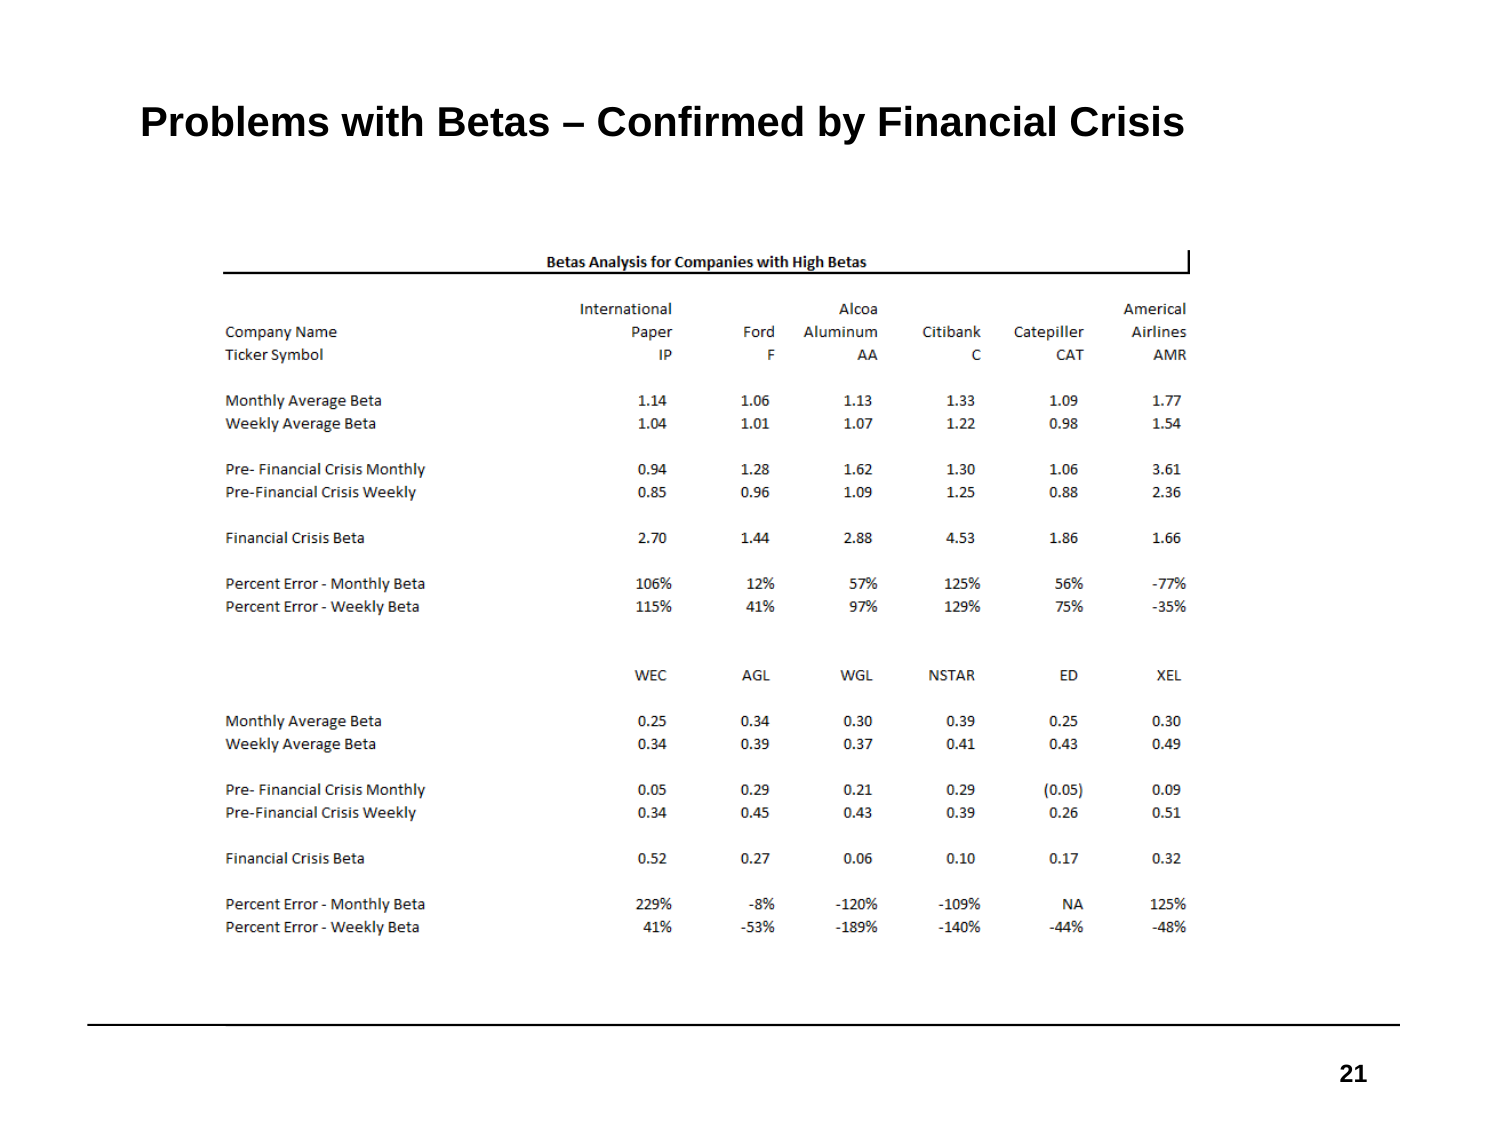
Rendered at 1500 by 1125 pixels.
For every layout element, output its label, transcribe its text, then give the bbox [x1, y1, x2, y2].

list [222, 249, 1190, 938]
title Problems with Betas – Confirmed by Financial Crisis [125, 87, 1375, 225]
